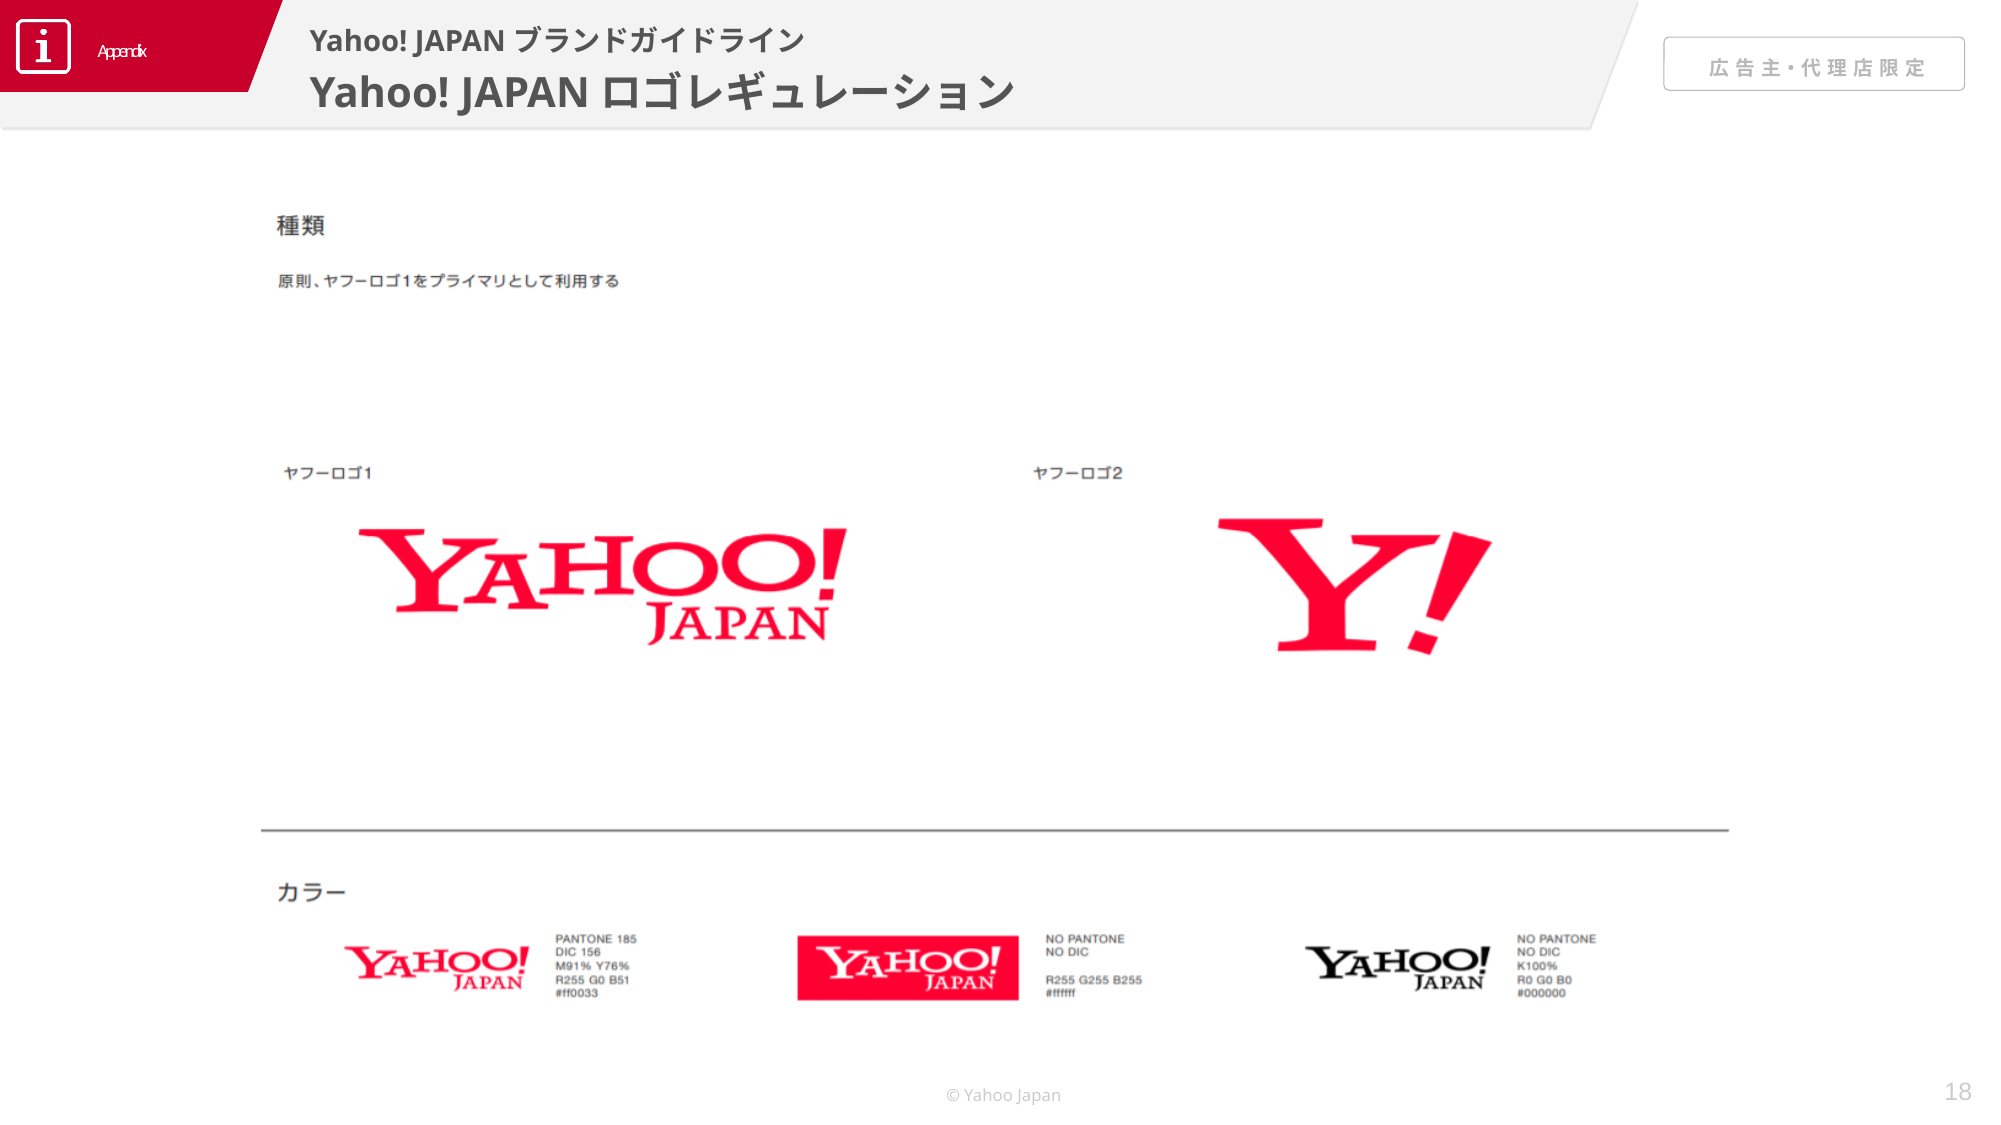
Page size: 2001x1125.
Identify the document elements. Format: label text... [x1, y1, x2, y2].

picture [7, 11, 79, 78]
list Appendix [97, 13, 240, 81]
picture [260, 207, 1740, 1012]
text_box Yahoo! JAPANブランドガイドライン Yahoo! JAPANロゴレギュレーション [309, 41, 1645, 97]
